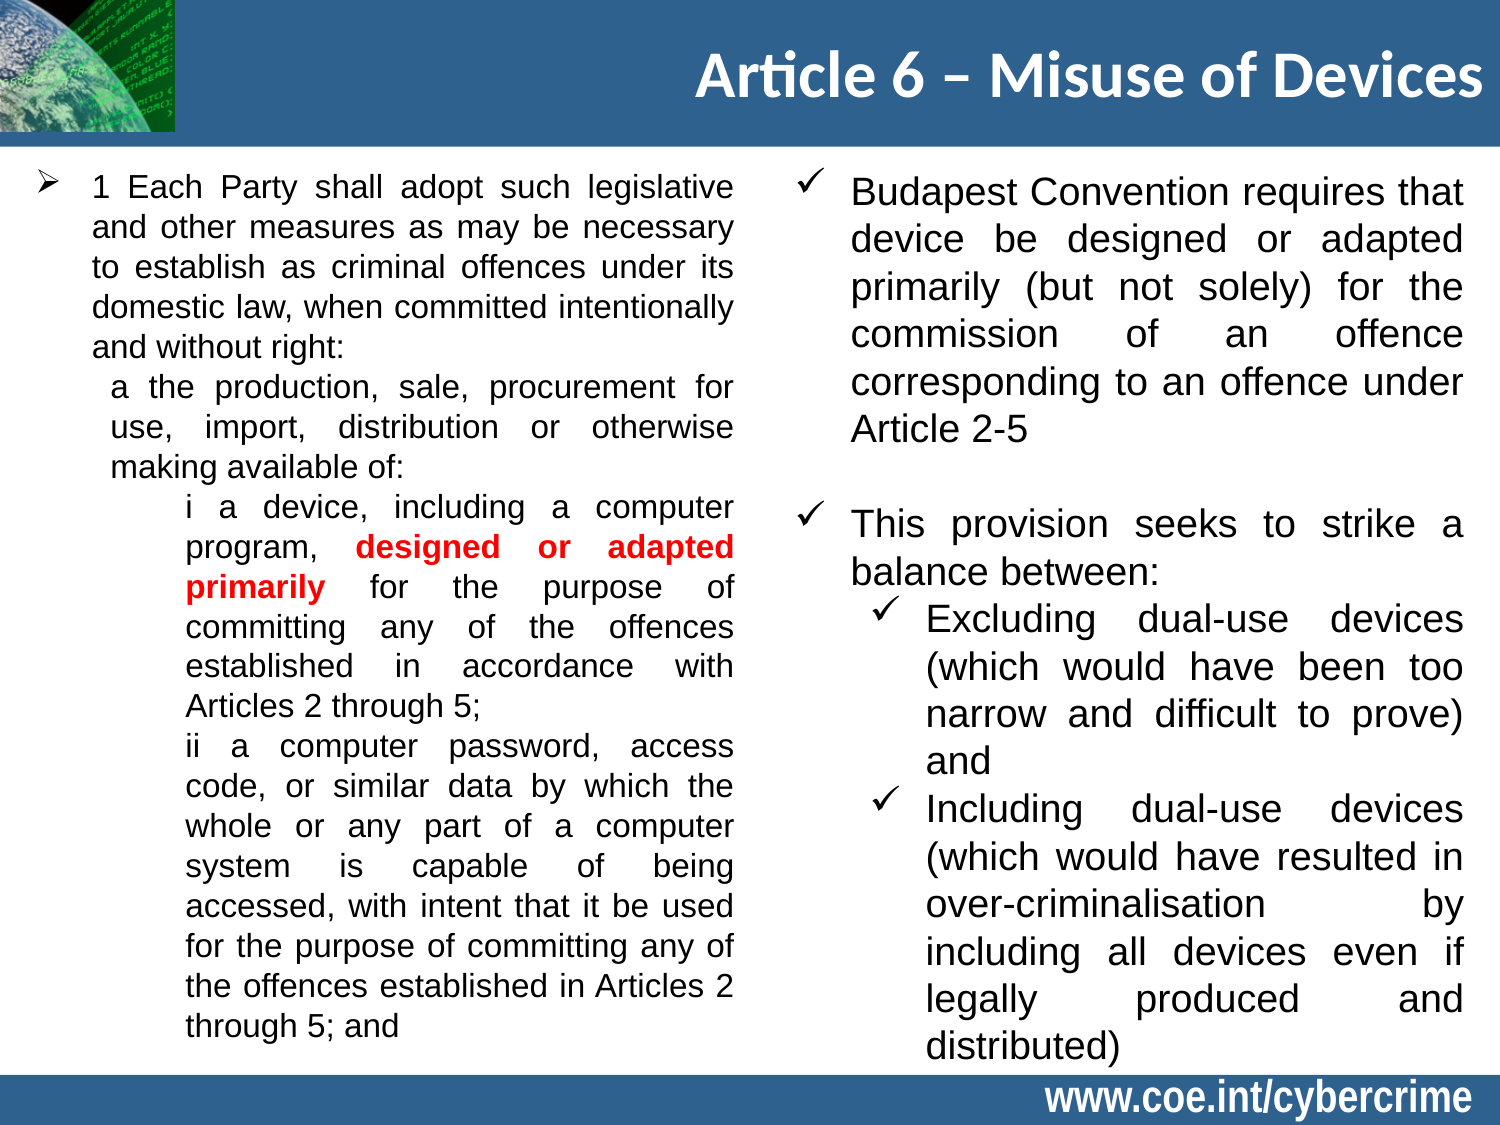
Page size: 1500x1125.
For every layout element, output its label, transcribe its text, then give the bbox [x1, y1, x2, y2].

text_box Budapest Convention requires that device be designed or adapted primarily (but not solely) for the commission of an offence corresponding to an offence under Article 2-5 This provision seeks to strike a balance between: Excluding dual-use devices (which would have been too narrow and difficult to prove) and Including dual-use devices (which would have resulted in over-criminalisation by including all devices even if legally produced and distributed) [779, 158, 1480, 1123]
text_box www.coe.int/cybercrime [1030, 1059, 1500, 1125]
picture [0, 0, 175, 132]
text_box Article 6 – Misuse of Devices [0, 0, 1500, 149]
text_box [0, 1073, 1030, 1125]
text_box 1 Each Party shall adopt such legislative and other measures as may be necessary to establish as criminal offences under its domestic law, when committed intentionally and without right: a the production, sale, procurement for use, import, distribution or otherwise making available of: i a device, including a computer program, designed or adapted primarily for the purpose of committing any of the offences established in accordance with Articles 2 through 5; ii a computer password, access code, or similar data by which the whole or any part of a computer system is capable of being accessed, with intent that it be used for the purpose of committing any of the offences established in Articles 2 through 5; and [20, 158, 750, 1052]
